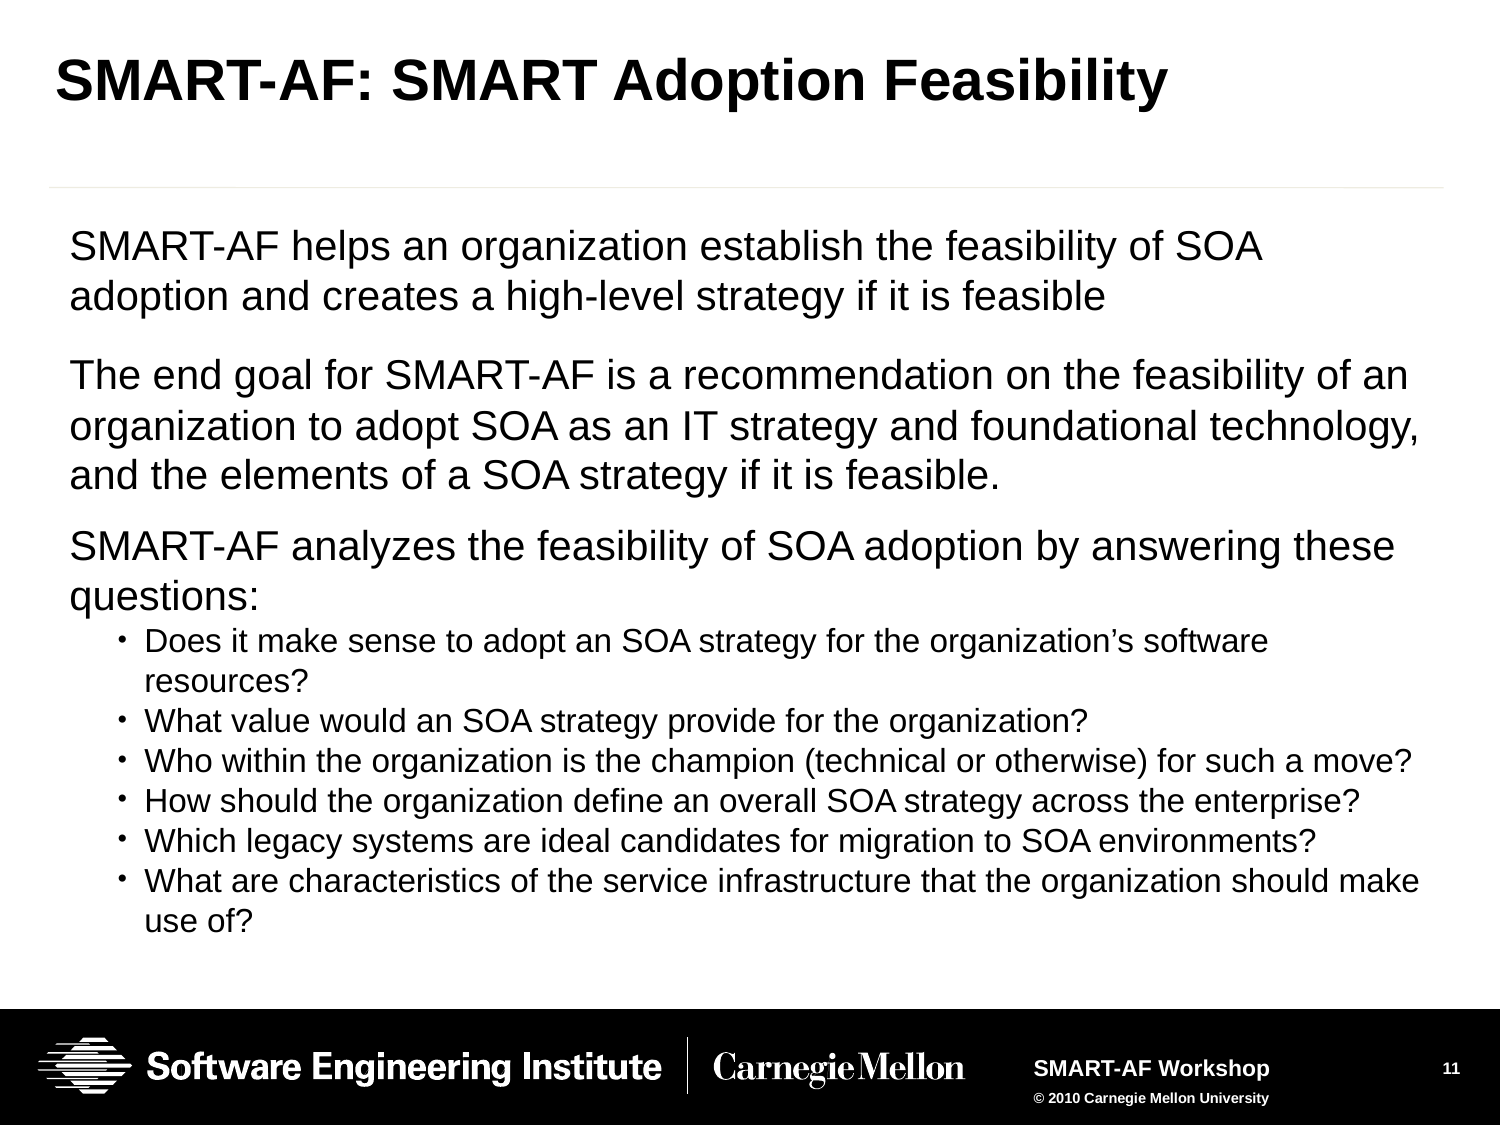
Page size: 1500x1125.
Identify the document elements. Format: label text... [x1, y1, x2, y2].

text_box SMART-AF helps an organization establish the feasibility of SOA adoption and creates a high-level strategy if it is feasible The end goal for SMART-AF is a recommendation on the feasibility of an organization to adopt SOA as an IT strategy and foundational technology, and the elements of a SOA strategy if it is feasible. SMART-AF analyzes the feasibility of SOA adoption by answering these questions: Does it make sense to adopt an SOA strategy for the organization’s software resources? What value would an SOA strategy provide for the organization? Who within the organization is the champion (technical or otherwise) for such a move? How should the organization define an overall SOA strategy across the enterprise? Which legacy systems are ideal candidates for migration to SOA environments? What are characteristics of the service infrastructure that the organization should make use of? [54, 211, 1447, 946]
title SMART-AF: SMART Adoption Feasibility [55, 49, 1451, 114]
